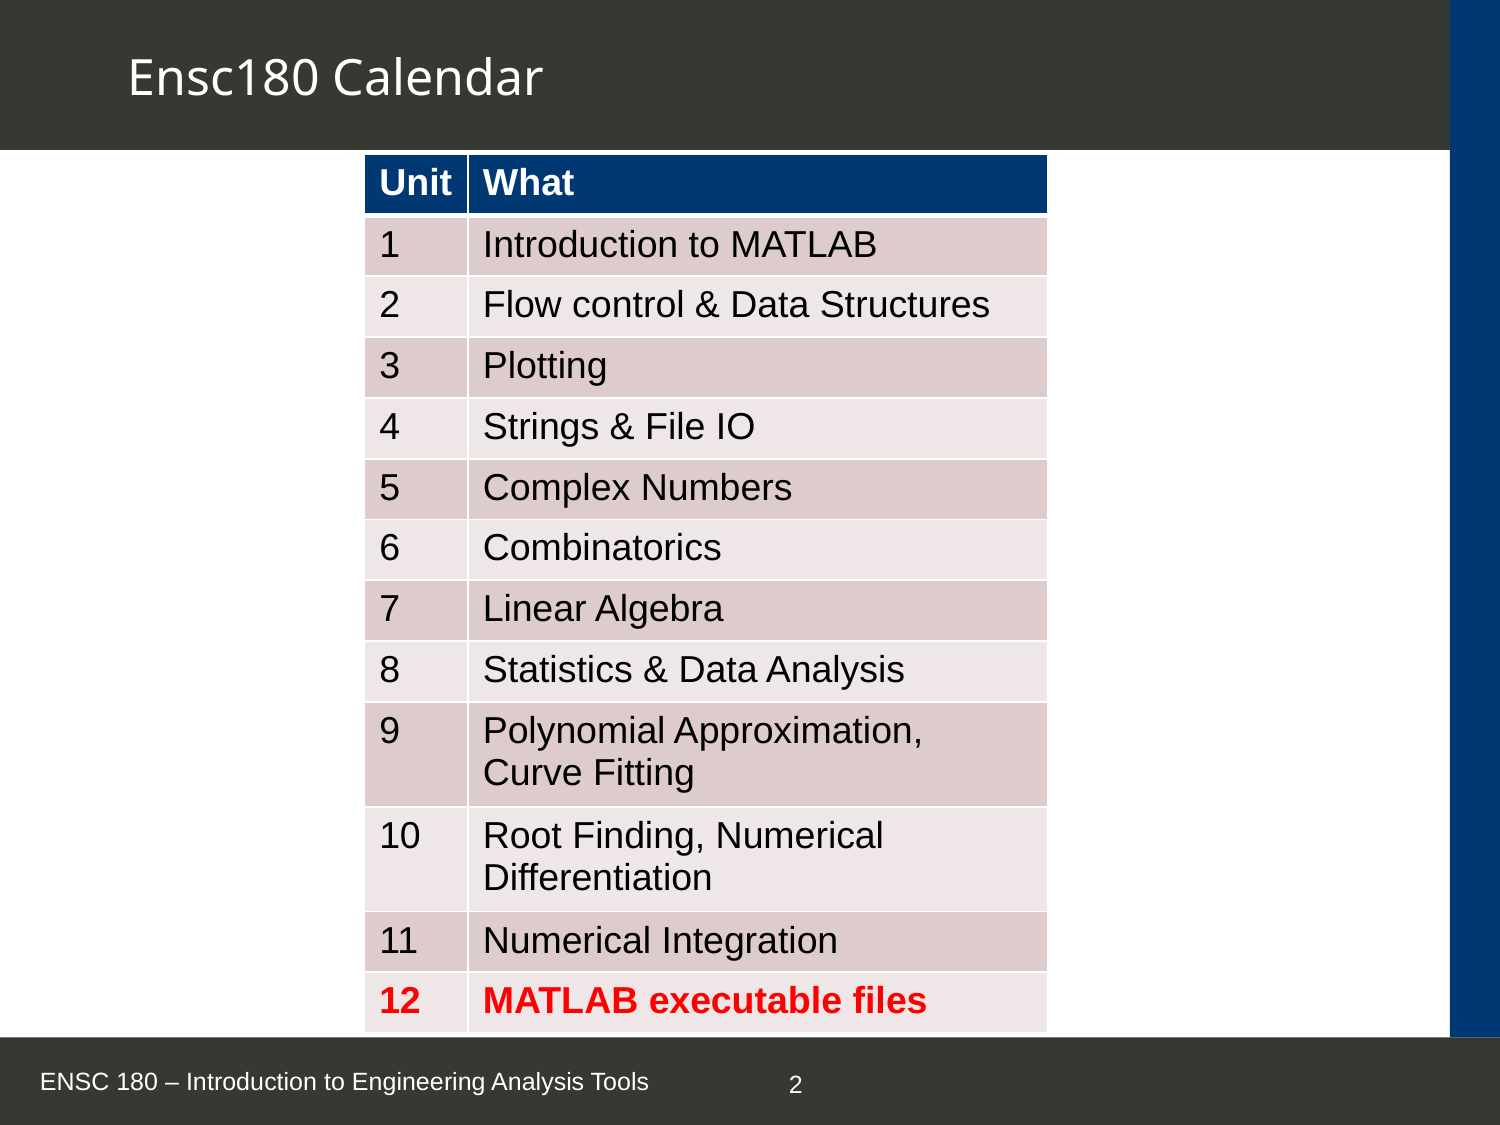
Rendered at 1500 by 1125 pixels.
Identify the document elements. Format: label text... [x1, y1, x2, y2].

table_cell MATLAB executable files [469, 973, 1047, 1032]
table_cell Linear Algebra [469, 581, 1047, 640]
table_cell Root Finding, Numerical Differentiation [469, 808, 1047, 911]
table_cell 7 [365, 581, 467, 640]
table_cell Numerical Integration [469, 912, 1047, 971]
table_cell Complex Numbers [469, 460, 1047, 519]
table_cell Plotting [469, 338, 1047, 397]
table_cell Introduction to MATLAB [469, 218, 1047, 275]
table_cell 5 [365, 460, 467, 519]
table_header Unit [365, 155, 467, 213]
table_cell Polynomial Approximation, Curve Fitting [469, 703, 1047, 806]
table_header What [469, 155, 1047, 213]
table_cell 8 [365, 642, 467, 701]
table_cell 10 [365, 808, 467, 911]
table_cell 6 [365, 520, 467, 579]
table_cell 12 [365, 973, 467, 1032]
table_cell Strings & File IO [469, 399, 1047, 458]
table_cell Statistics & Data Analysis [469, 642, 1047, 701]
table_cell 2 [365, 277, 467, 336]
table_cell 11 [365, 912, 467, 971]
table_cell 3 [365, 338, 467, 397]
title Ensc180 Calendar [112, 37, 1450, 138]
table_cell 4 [365, 399, 467, 458]
footer ENSC 180 – Introduction to Engineering Analysis Tools [24, 1057, 740, 1113]
table_cell Combinatorics [469, 520, 1047, 579]
table_cell Flow control & Data Structures [469, 277, 1047, 336]
table_cell 9 [365, 703, 467, 806]
table_cell 1 [365, 218, 467, 275]
